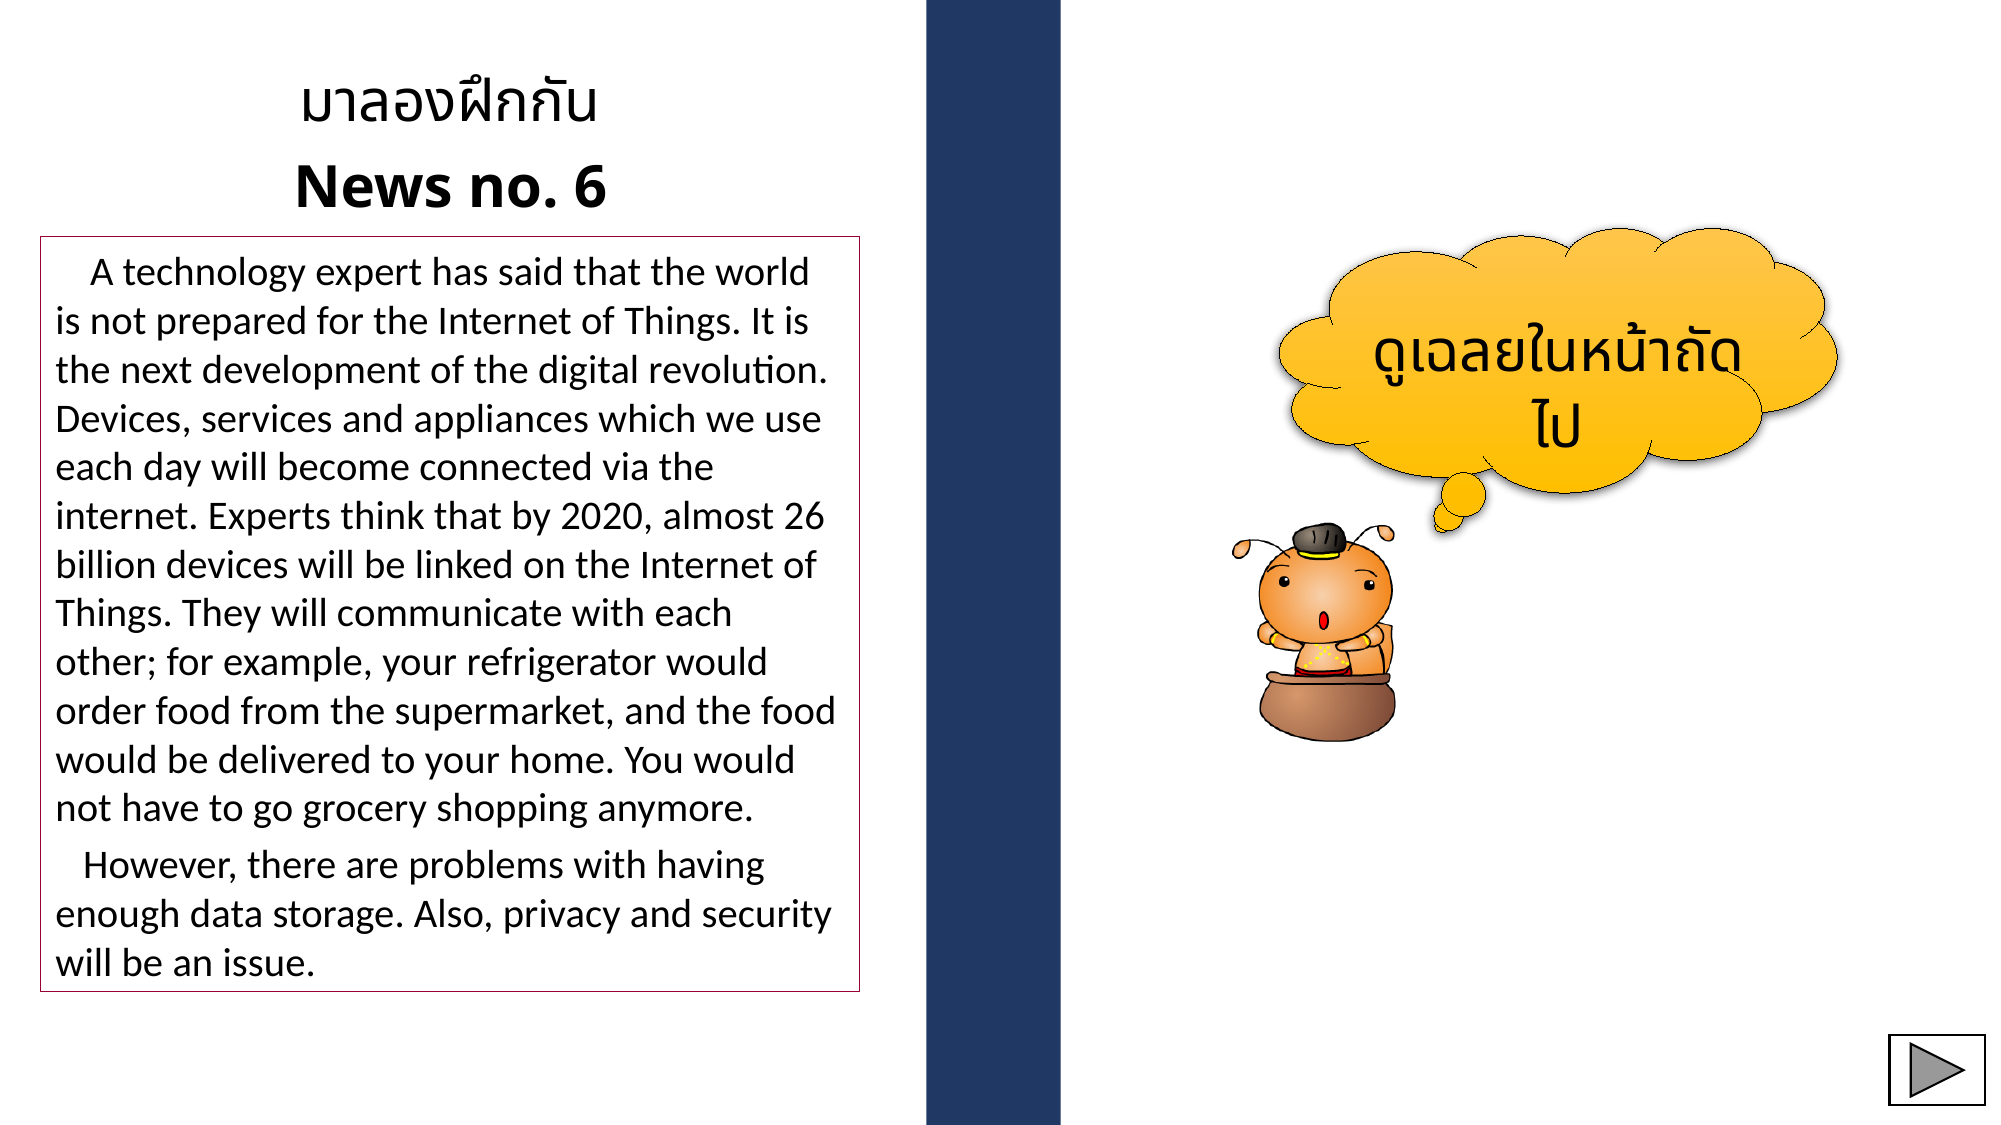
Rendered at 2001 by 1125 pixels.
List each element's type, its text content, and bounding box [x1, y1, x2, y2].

text_box [1387, 467, 1638, 531]
table_header ดูเฉลยในหน้าถัดไป [1347, 312, 1770, 467]
picture [1200, 492, 1450, 766]
table_header มาลองฝึกกัน News no. 6 [239, 62, 662, 232]
text_box [1279, 228, 1838, 446]
text_box [1888, 1034, 1986, 1106]
text_box A technology expert has said that the world is not prepared for the Internet of Things. It is the next development of the digital revolution. Devices, services and appliances which we use each day will become connected via the internet. Experts think that by 2020, almost 26 billion devices will be linked on the Internet of Things. They will communicate with each other; for example, your refrigerator would order food from the supermarket, and the food would be delivered to your home. You would not have to go grocery shopping anymore. However, there are problems with having enough data storage. Also, privacy and security will be an issue. [40, 236, 860, 992]
text_box [925, 0, 1062, 1125]
